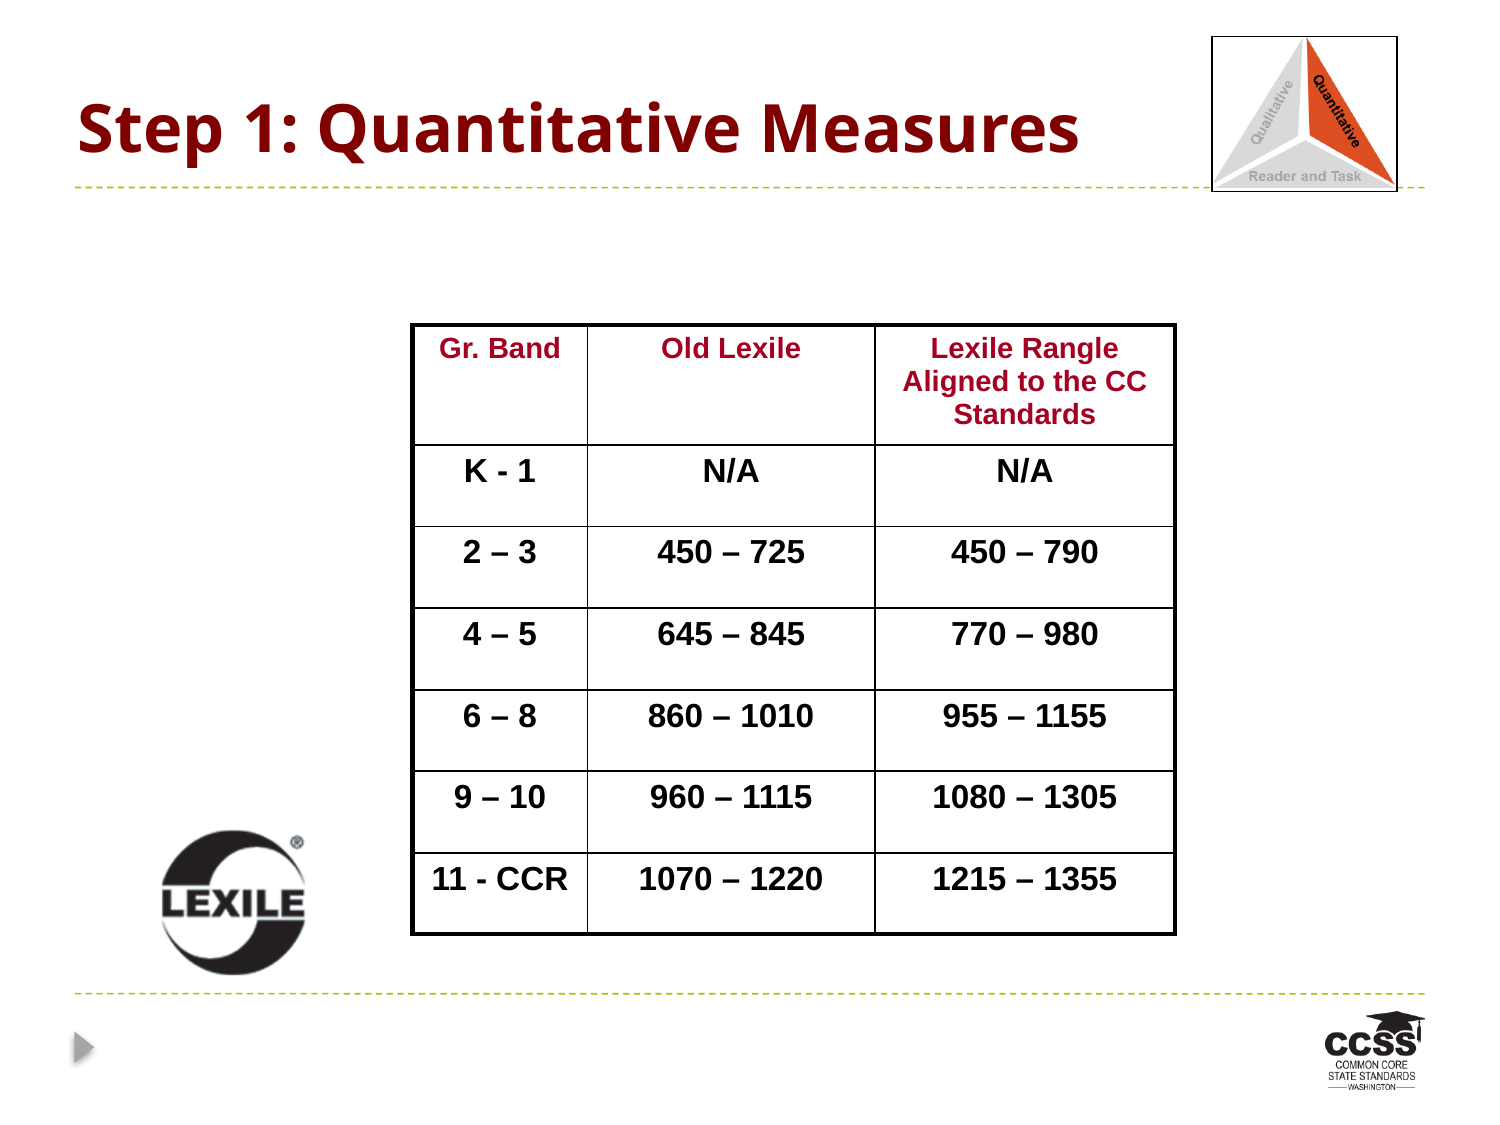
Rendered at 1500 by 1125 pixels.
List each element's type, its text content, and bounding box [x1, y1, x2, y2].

table_cell N/A [588, 446, 874, 526]
table_cell 1070 – 1220 [588, 854, 874, 932]
table_cell 9 – 10 [415, 772, 587, 852]
text_box [674, 312, 1425, 373]
picture [137, 824, 332, 982]
picture [1212, 37, 1397, 191]
table_cell K - 1 [415, 446, 587, 526]
picture [1325, 1011, 1425, 1090]
table_cell 450 – 725 [588, 527, 874, 607]
table_cell 960 – 1115 [588, 772, 874, 852]
table_cell 11 - CCR [415, 854, 587, 932]
table_cell 4 – 5 [415, 609, 587, 689]
table_header Lexile Rangle Aligned to the CC Standards [876, 327, 1173, 444]
table_cell 1215 – 1355 [876, 854, 1173, 932]
table_header Old Lexile [588, 327, 874, 444]
table_cell 450 – 790 [876, 527, 1173, 607]
table_cell 1080 – 1305 [876, 772, 1173, 852]
table_cell 6 – 8 [415, 691, 587, 770]
title Step 1: Quantitative Measures [62, 50, 1200, 174]
table_cell 770 – 980 [876, 609, 1173, 689]
table_cell 2 – 3 [415, 527, 587, 607]
table_cell 860 – 1010 [588, 691, 874, 770]
table_cell 955 – 1155 [876, 691, 1173, 770]
table_cell N/A [876, 446, 1173, 526]
table_header Gr. Band [415, 327, 587, 444]
table_cell 645 – 845 [588, 609, 874, 689]
